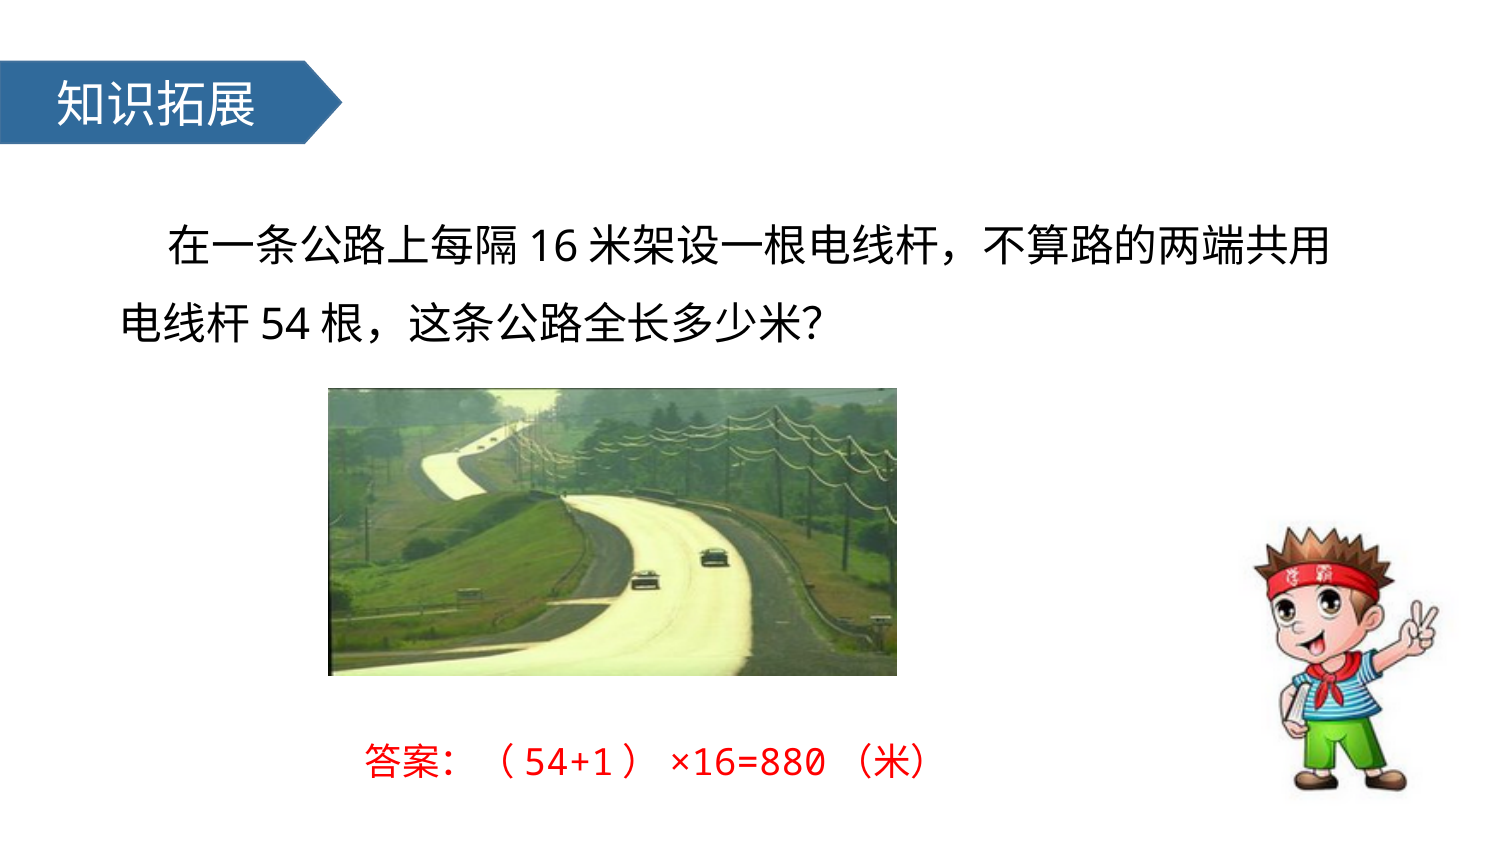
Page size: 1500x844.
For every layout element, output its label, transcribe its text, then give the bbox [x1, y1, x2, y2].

picture [328, 388, 897, 677]
picture [1207, 515, 1474, 809]
text_box 在一条公路上每隔16米架设一根电线杆，不算路的两端共用电线杆54根，这条公路全长多少米？ [107, 185, 1354, 355]
text_box 答案：（54+1）×16=880（米） [353, 709, 1092, 789]
text_box 知识拓展 [0, 61, 342, 144]
